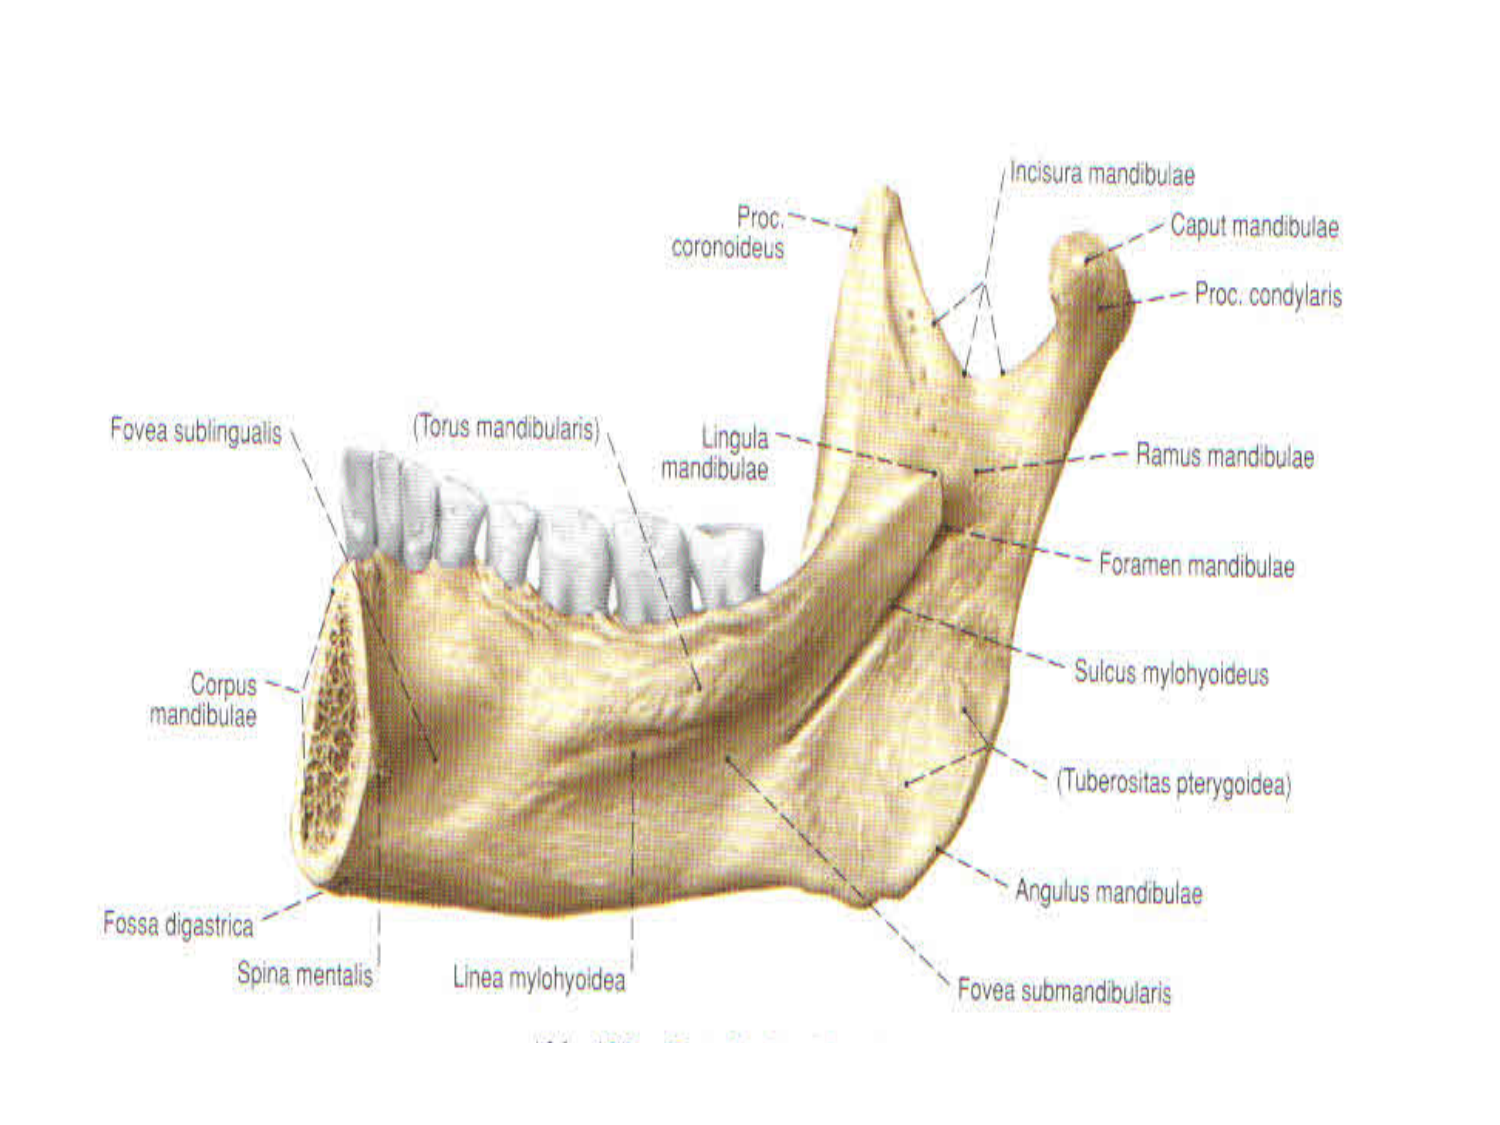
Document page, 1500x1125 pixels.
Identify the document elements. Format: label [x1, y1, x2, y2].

picture [81, 140, 1384, 1044]
